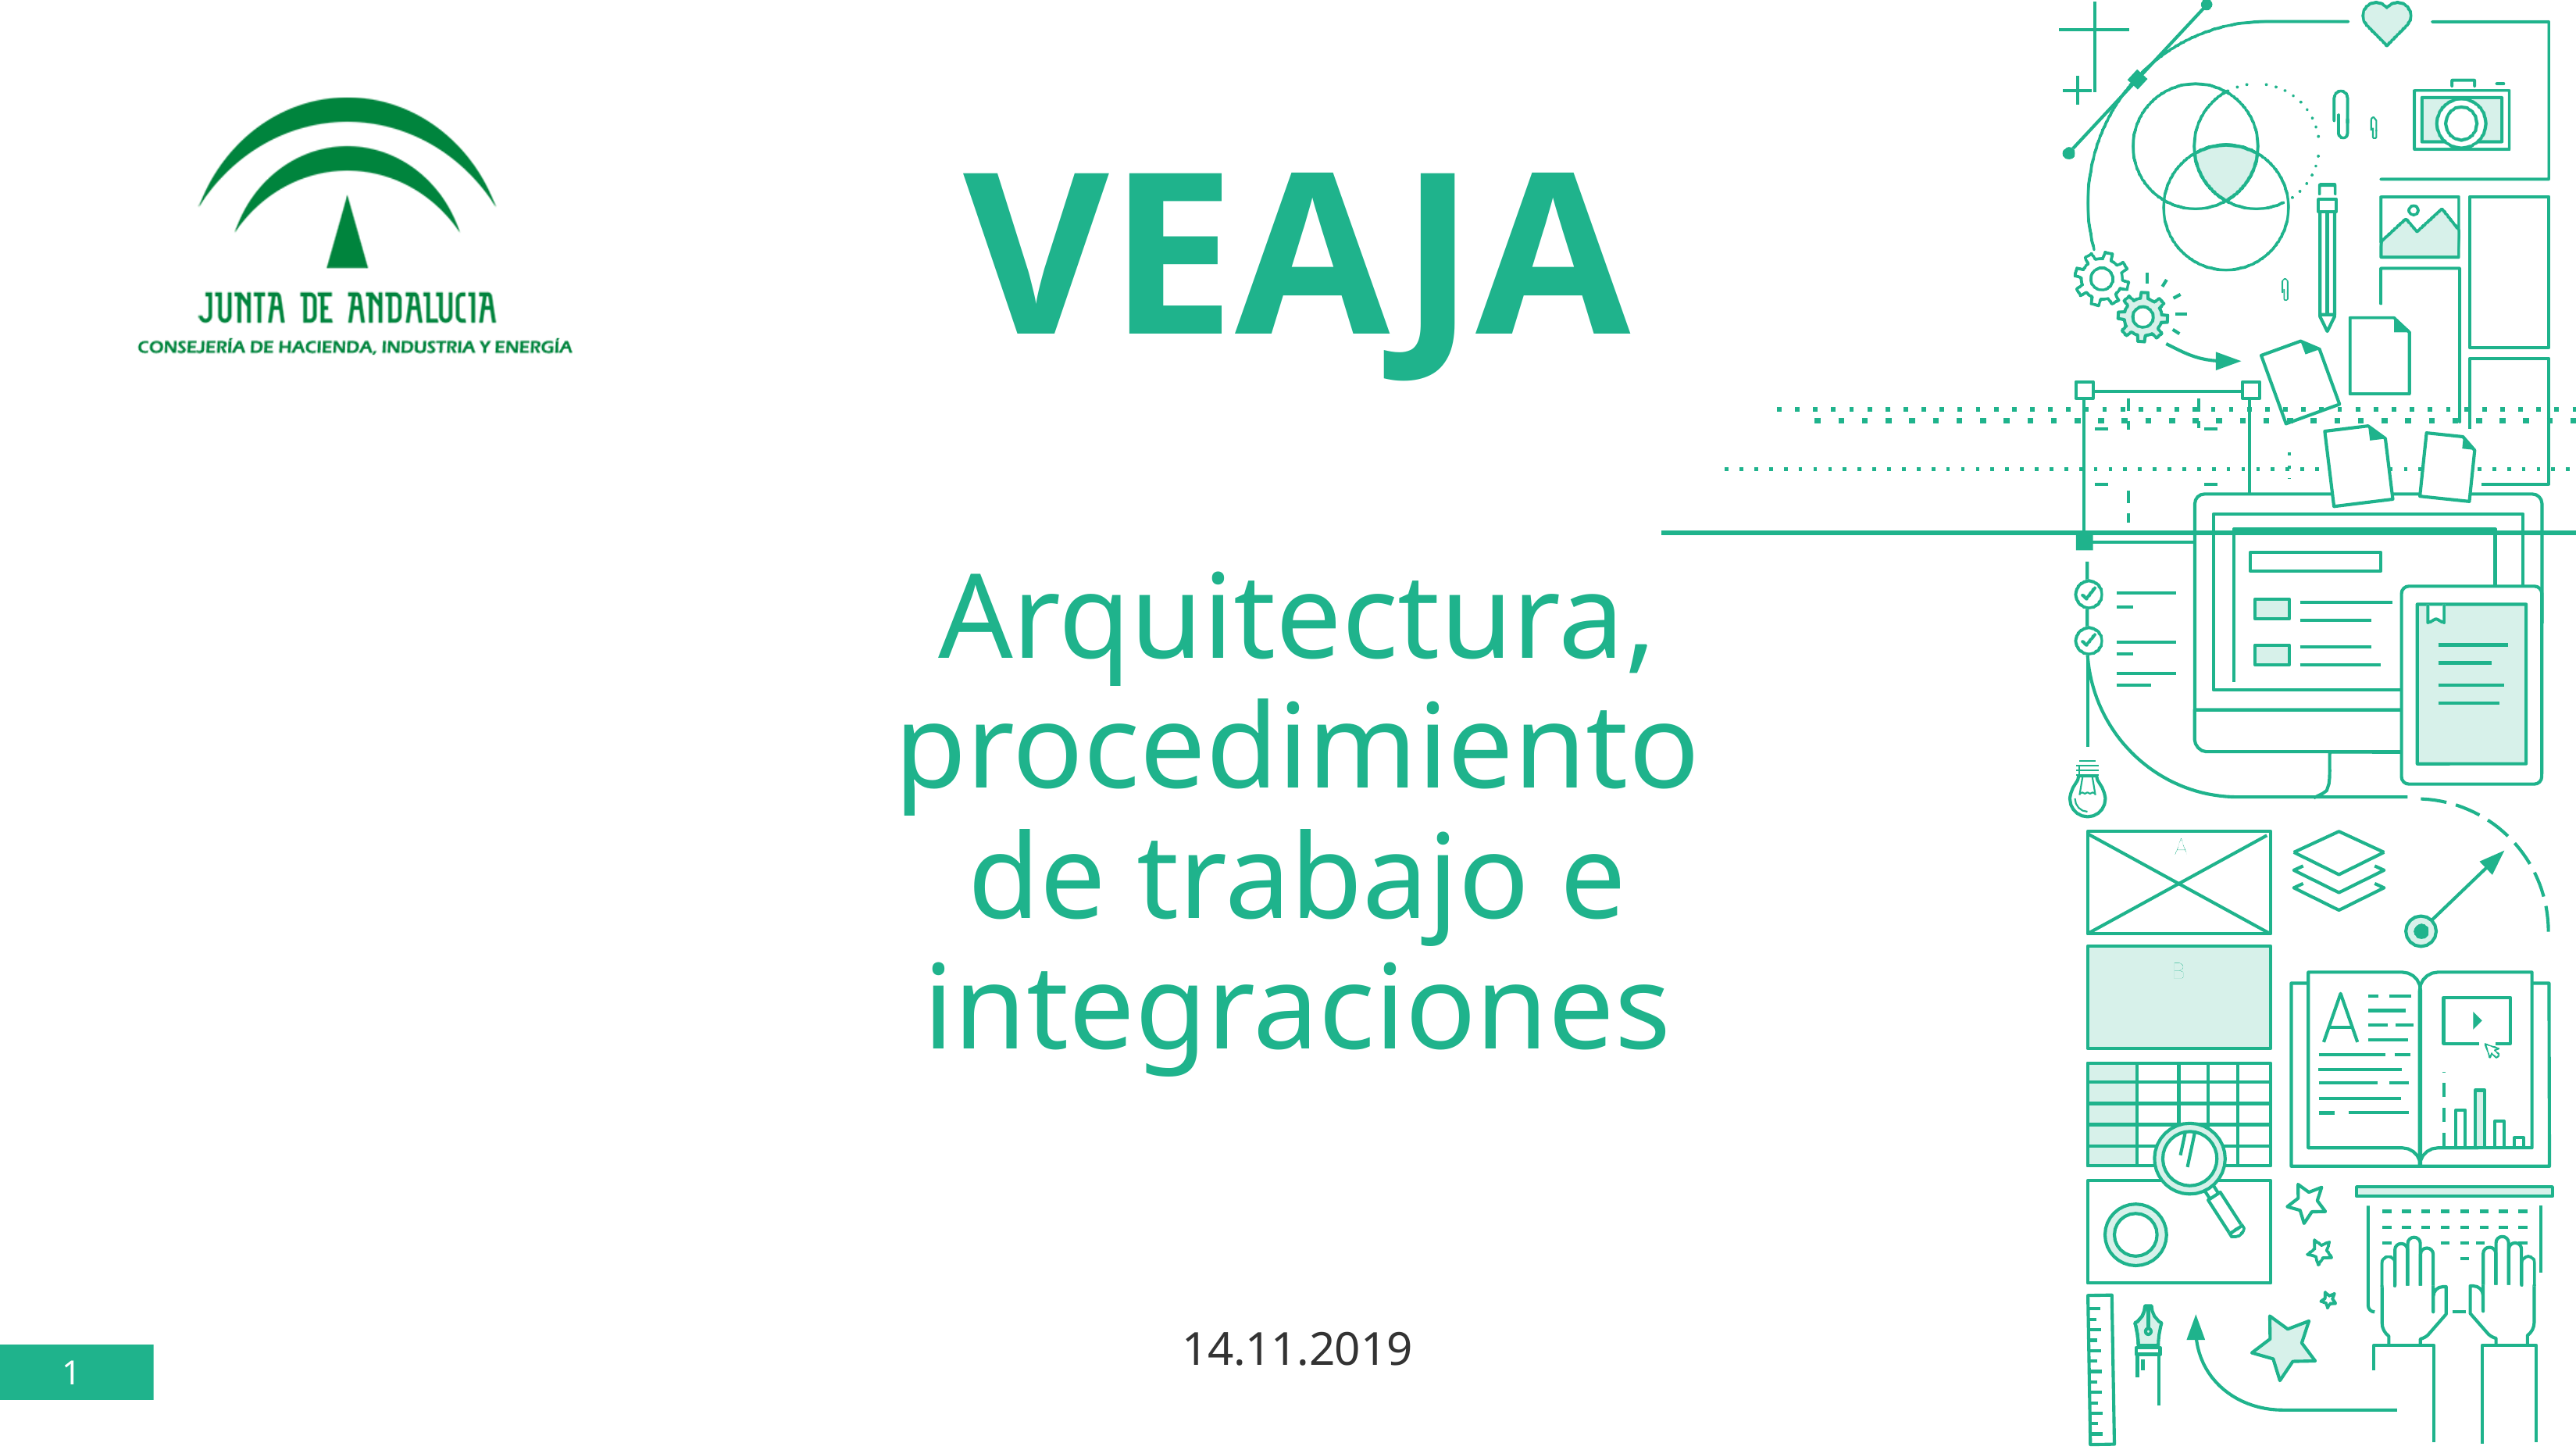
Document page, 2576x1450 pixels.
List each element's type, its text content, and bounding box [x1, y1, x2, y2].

slide_number 1 [41, 1351, 112, 1394]
text_box [0, 1345, 154, 1400]
picture [85, 83, 612, 372]
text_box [2059, 0, 2553, 1445]
text_box VEAJA Arquitectura, procedimiento de trabajo e integraciones 14.11.2019 [805, 209, 1771, 1375]
